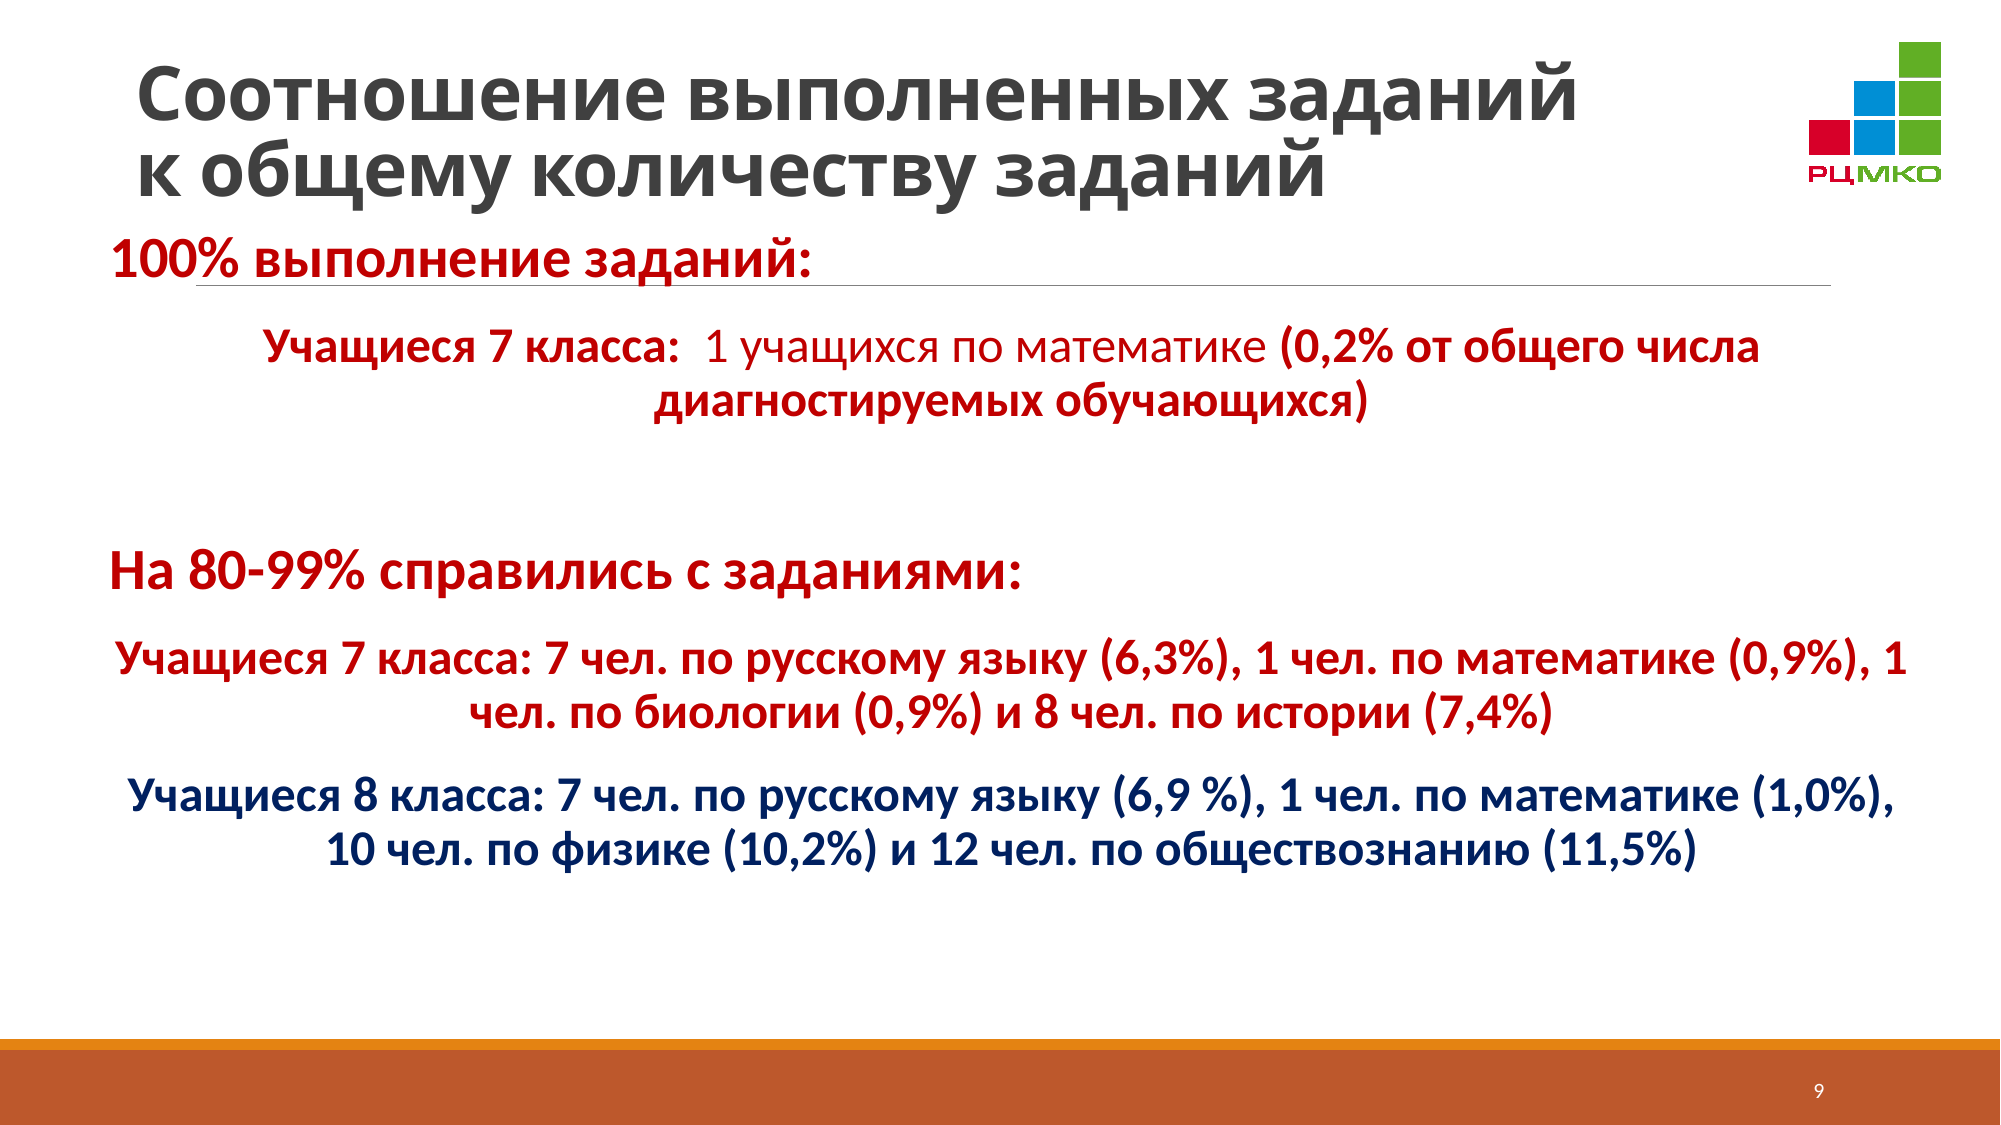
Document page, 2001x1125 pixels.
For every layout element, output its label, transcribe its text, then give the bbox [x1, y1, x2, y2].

list 100% выполнение заданий: Учащиеся 7 класса: 1 учащихся по математике (0,2% от общего числа диагностируемых обучающихся) На 80-99% справились с заданиями: Учащиеся 7 класса: 7 чел. по русскому языку (6,3%), 1 чел. по математике (0,9%), 1 чел. по биологии (0,9%) и 8 чел. по истории (7,4%) Учащиеся 8 класса: 7 чел. по русскому языку (6,9 %), 1 чел. по математике (1,0%), 10 чел. по физике (10,2%) и 12 чел. по обществознанию (11,5%) [94, 219, 1915, 1025]
title Соотношение выполненных заданий к общему количеству заданий [120, 47, 1830, 219]
picture [1809, 41, 1941, 185]
slide_number 9 [1624, 1059, 1840, 1120]
